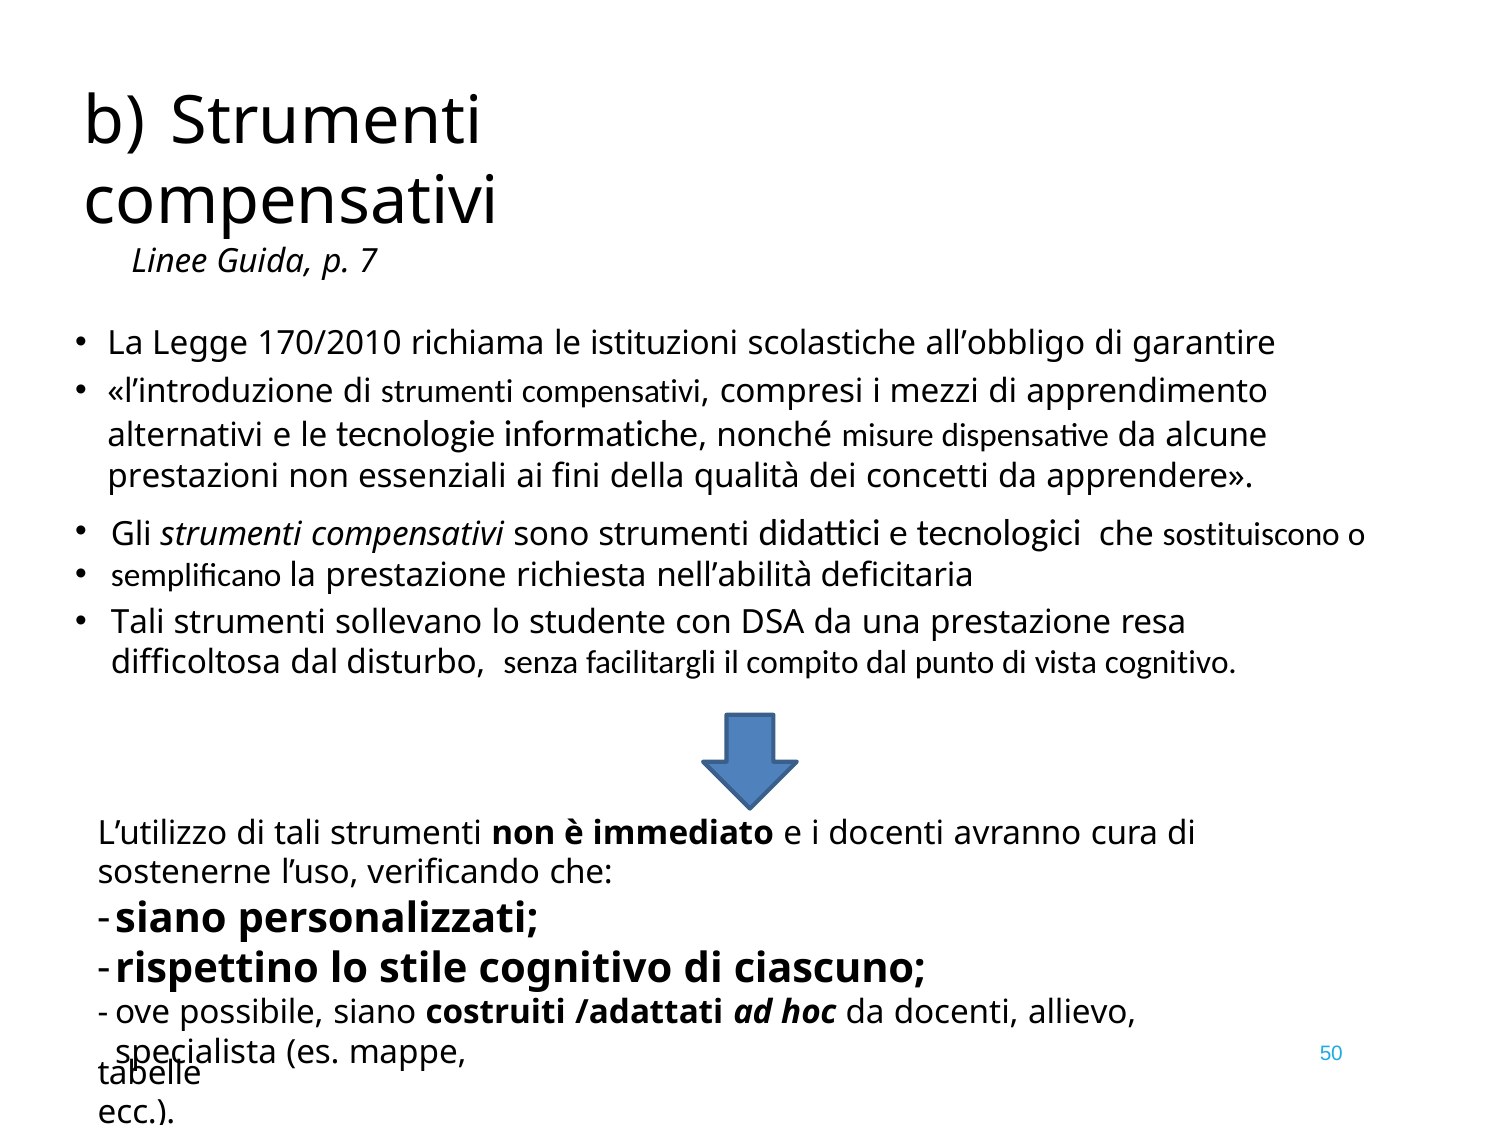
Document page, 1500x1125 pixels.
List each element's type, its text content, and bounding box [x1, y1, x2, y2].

text_box [701, 712, 799, 811]
list La Legge 170/2010 richiama le istituzioni scolastiche all’obbligo di garantire «l’introduzione di strumenti compensativi, compresi i mezzi di apprendimento alternativi e le tecnologie informatiche, nonché misure dispensative da alcune prestazioni non essenziali ai fini della qualità dei concetti da apprendere». Gli strumenti compensativi sono strumenti didattici e tecnologici che sostituiscono o semplificano la prestazione richiesta nell’abilità deficitaria Tali strumenti sollevano lo studente con DSA da una prestazione resa difficoltosa dal disturbo, senza facilitargli il compito dal punto di vista cognitivo. [75, 262, 1425, 960]
text_box b) Strumenti compensativi Linee Guida, p. 7 [81, 77, 831, 279]
text_box 50 [1317, 1040, 1345, 1065]
text_box L’utilizzo di tali strumenti non è immediato e i docenti avranno cura di sostenerne l’uso, verificando che: siano personalizzati; rispettino lo stile cognitivo di ciascuno; ove possibile, siano costruiti /adattati ad hoc da docenti, allievo, specialista (es. mappe, [95, 810, 1325, 1071]
text_box tabelle ecc.). [95, 1010, 274, 1125]
text_box [29, 29, 1470, 1095]
